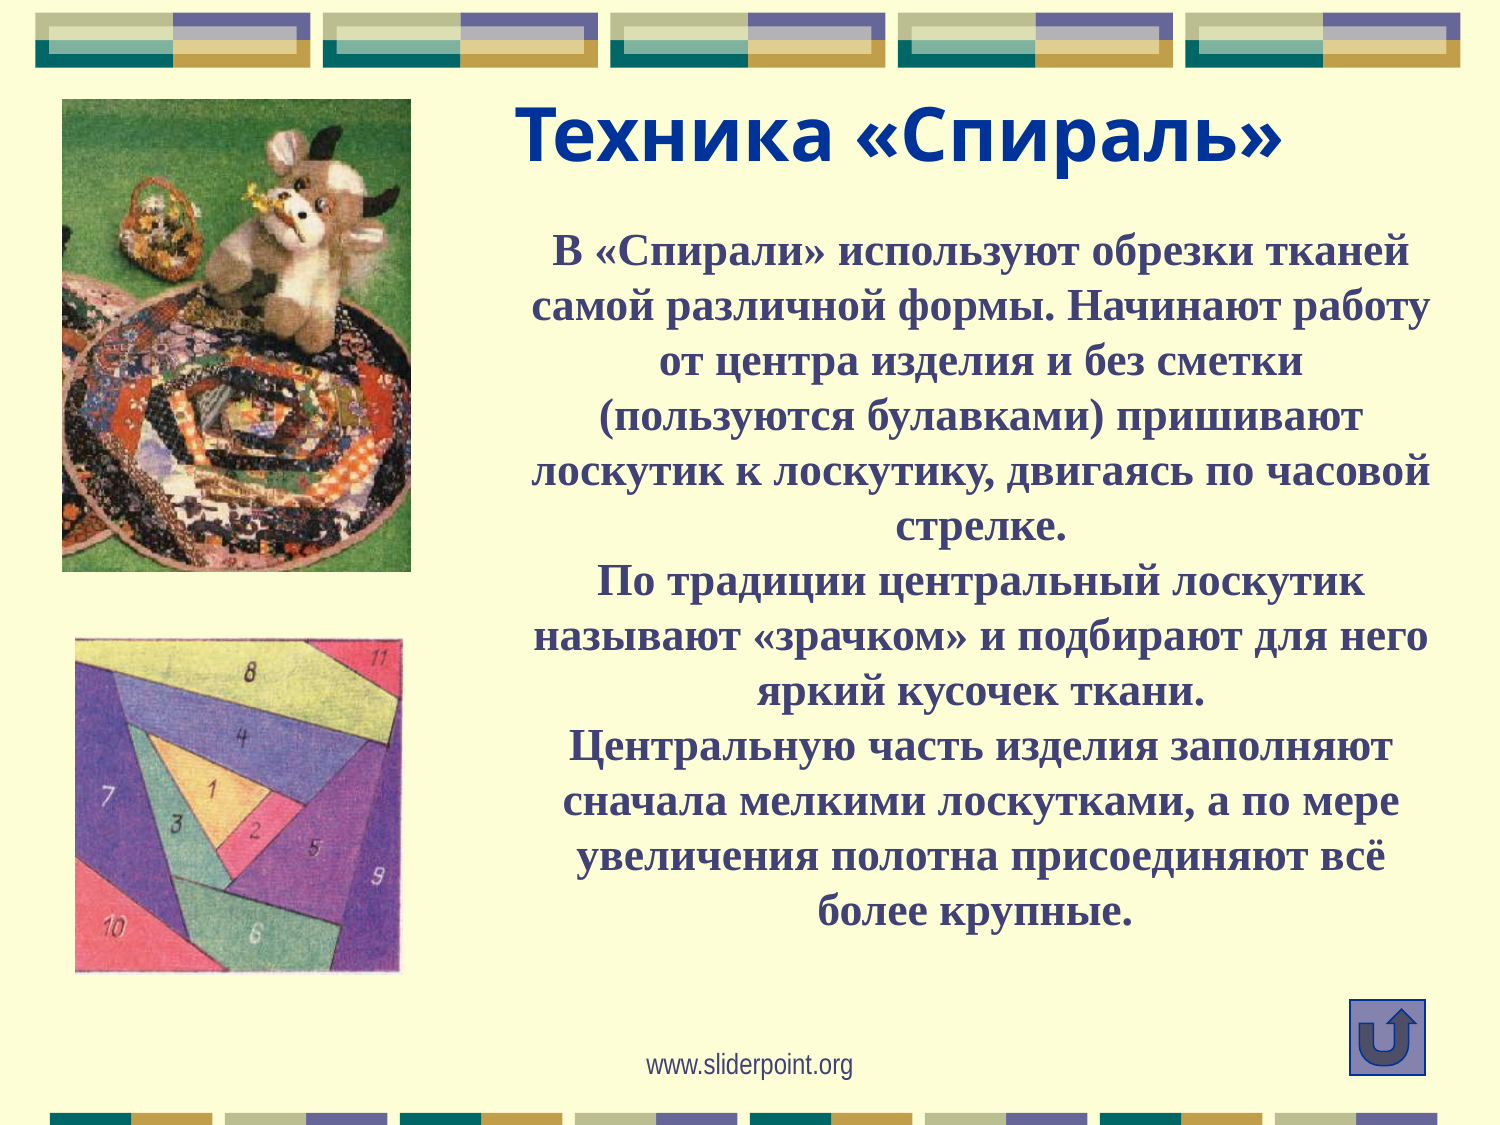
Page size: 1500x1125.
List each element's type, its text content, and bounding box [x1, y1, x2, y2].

title Техника «Спираль» [412, 87, 1388, 176]
picture [74, 637, 403, 976]
footer www.sliderpoint.org [512, 1012, 988, 1088]
text_box В «Спирали» используют обрезки тканей самой различной формы. Начинают работу от центра изделия и без сметки (пользуются булавками) пришивают лоскутик к лоскутику, двигаясь по часовой стрелке. По традиции центральный лоскутик называют «зрачком» и подбирают для него яркий кусочек ткани. Центральную часть изделия заполняют сначала мелкими лоскутками, а по мере увеличения полотна присоединяют всё более крупные. [512, 212, 1450, 942]
picture [62, 99, 411, 572]
text_box [1349, 999, 1425, 1075]
